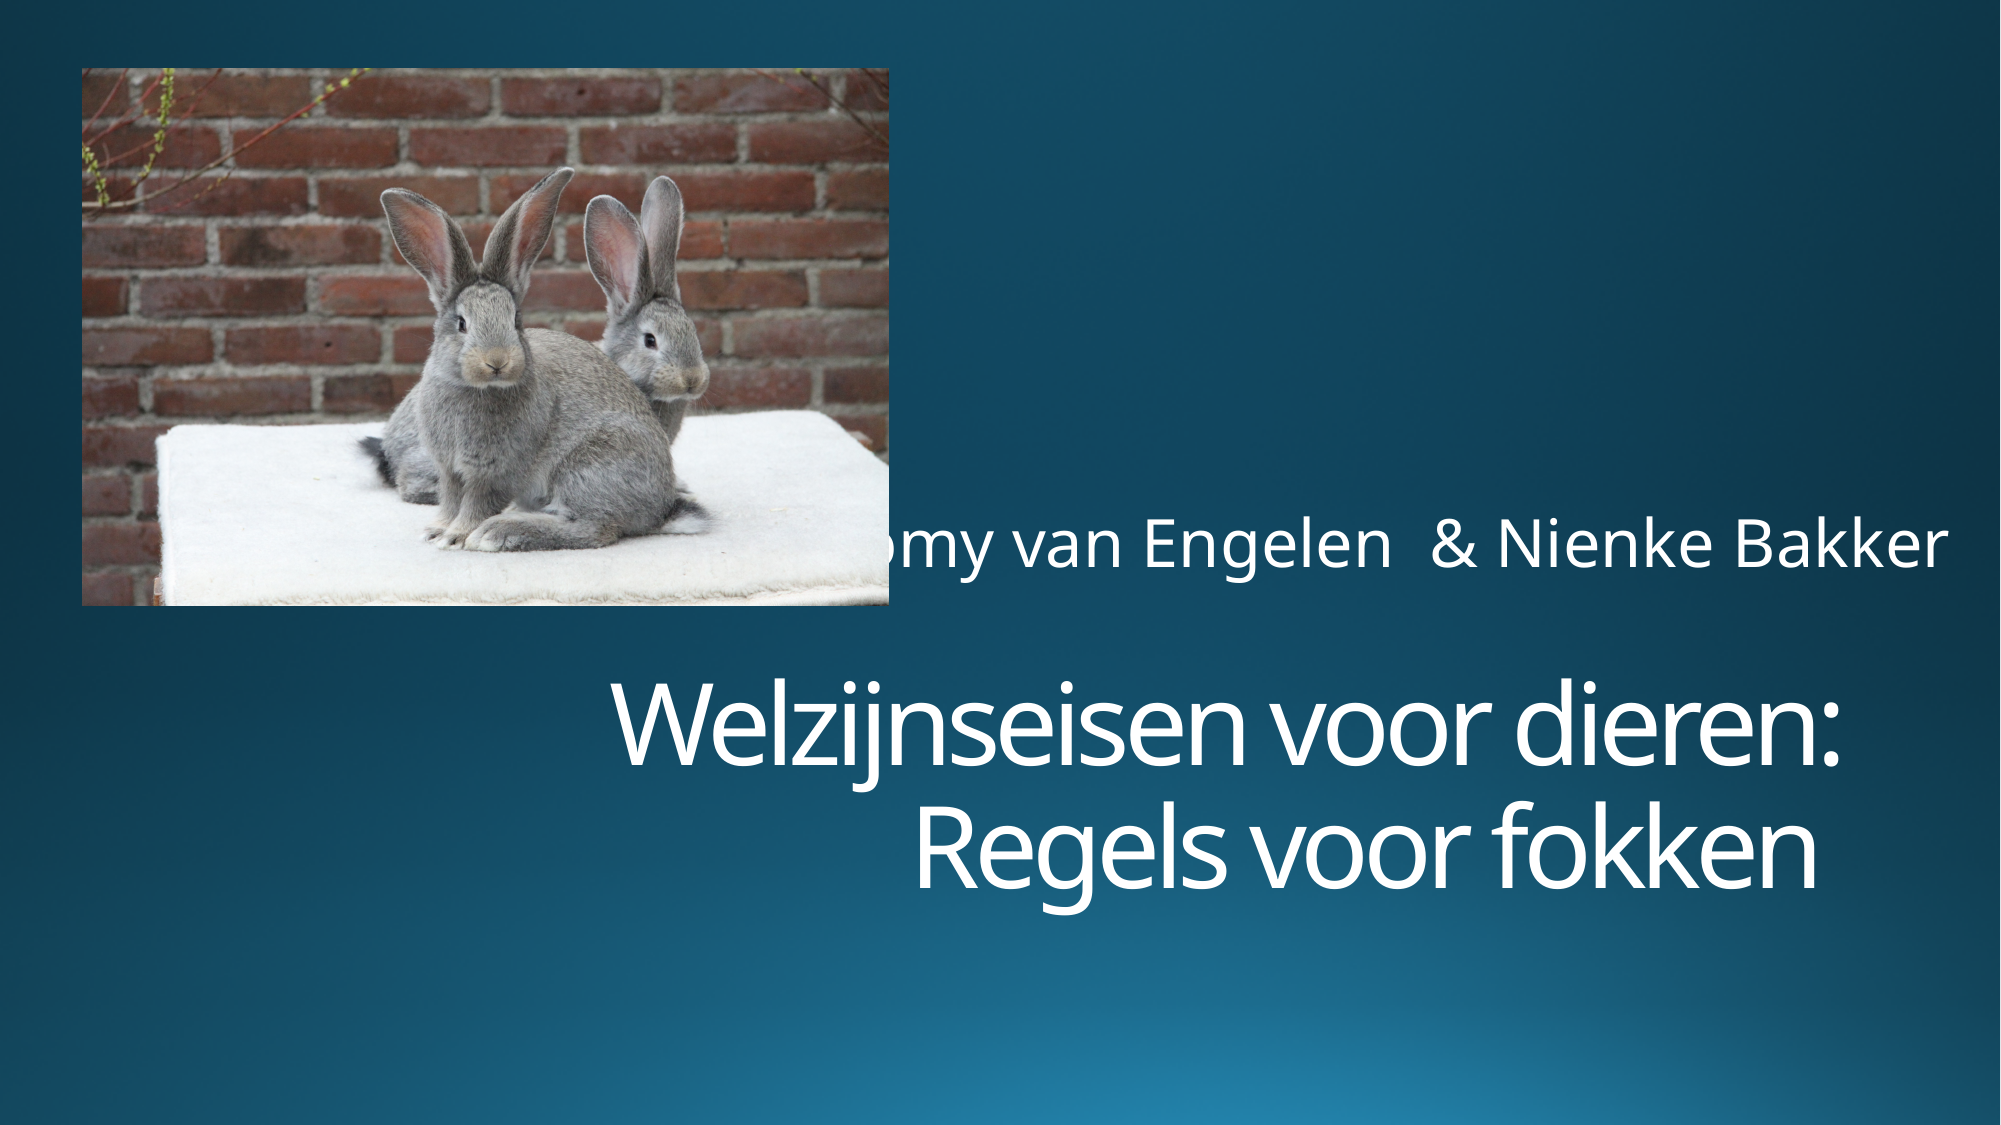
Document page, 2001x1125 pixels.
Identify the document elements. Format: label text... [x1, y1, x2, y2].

picture [0, 0, 2001, 1125]
title Welzijnseisen voor dieren: Regels voor fokken [362, 659, 1863, 930]
subtitle Romy van Engelen & Nienke Bakker [889, 465, 1967, 589]
